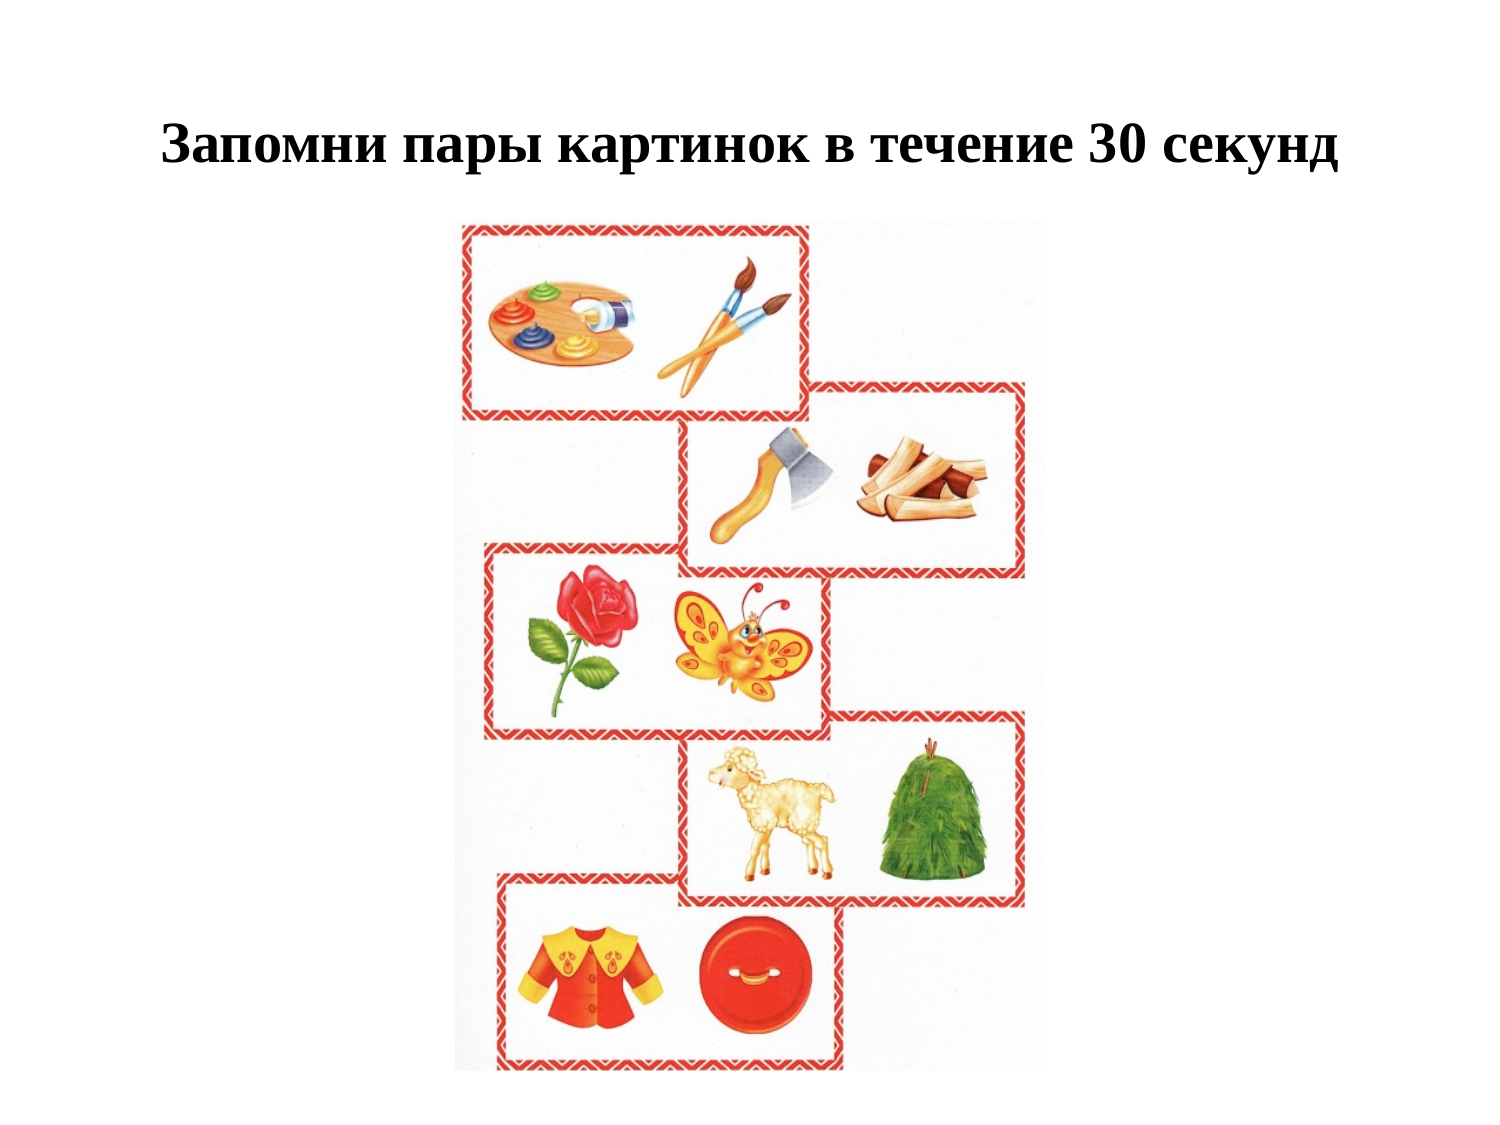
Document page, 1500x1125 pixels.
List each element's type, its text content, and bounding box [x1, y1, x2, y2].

title Запомни пары картинок в течение 30 секунд [75, 45, 1425, 233]
picture [454, 219, 1046, 1071]
